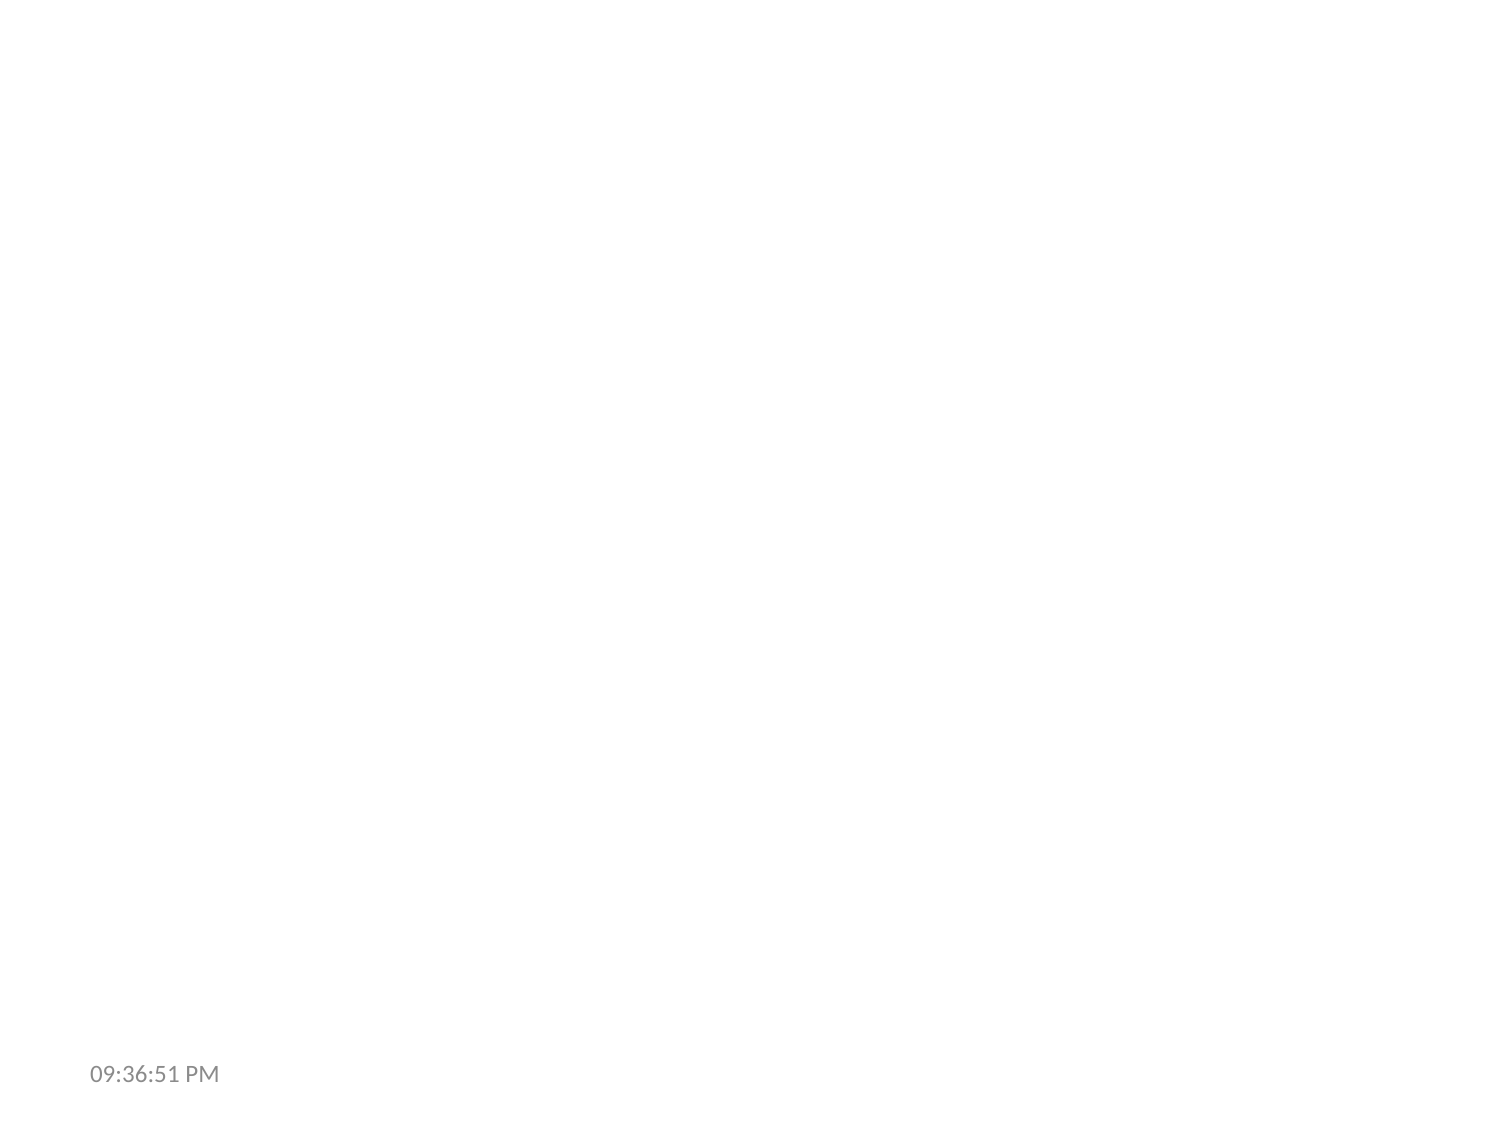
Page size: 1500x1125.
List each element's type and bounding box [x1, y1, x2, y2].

slide_number [75, 1042, 425, 1103]
